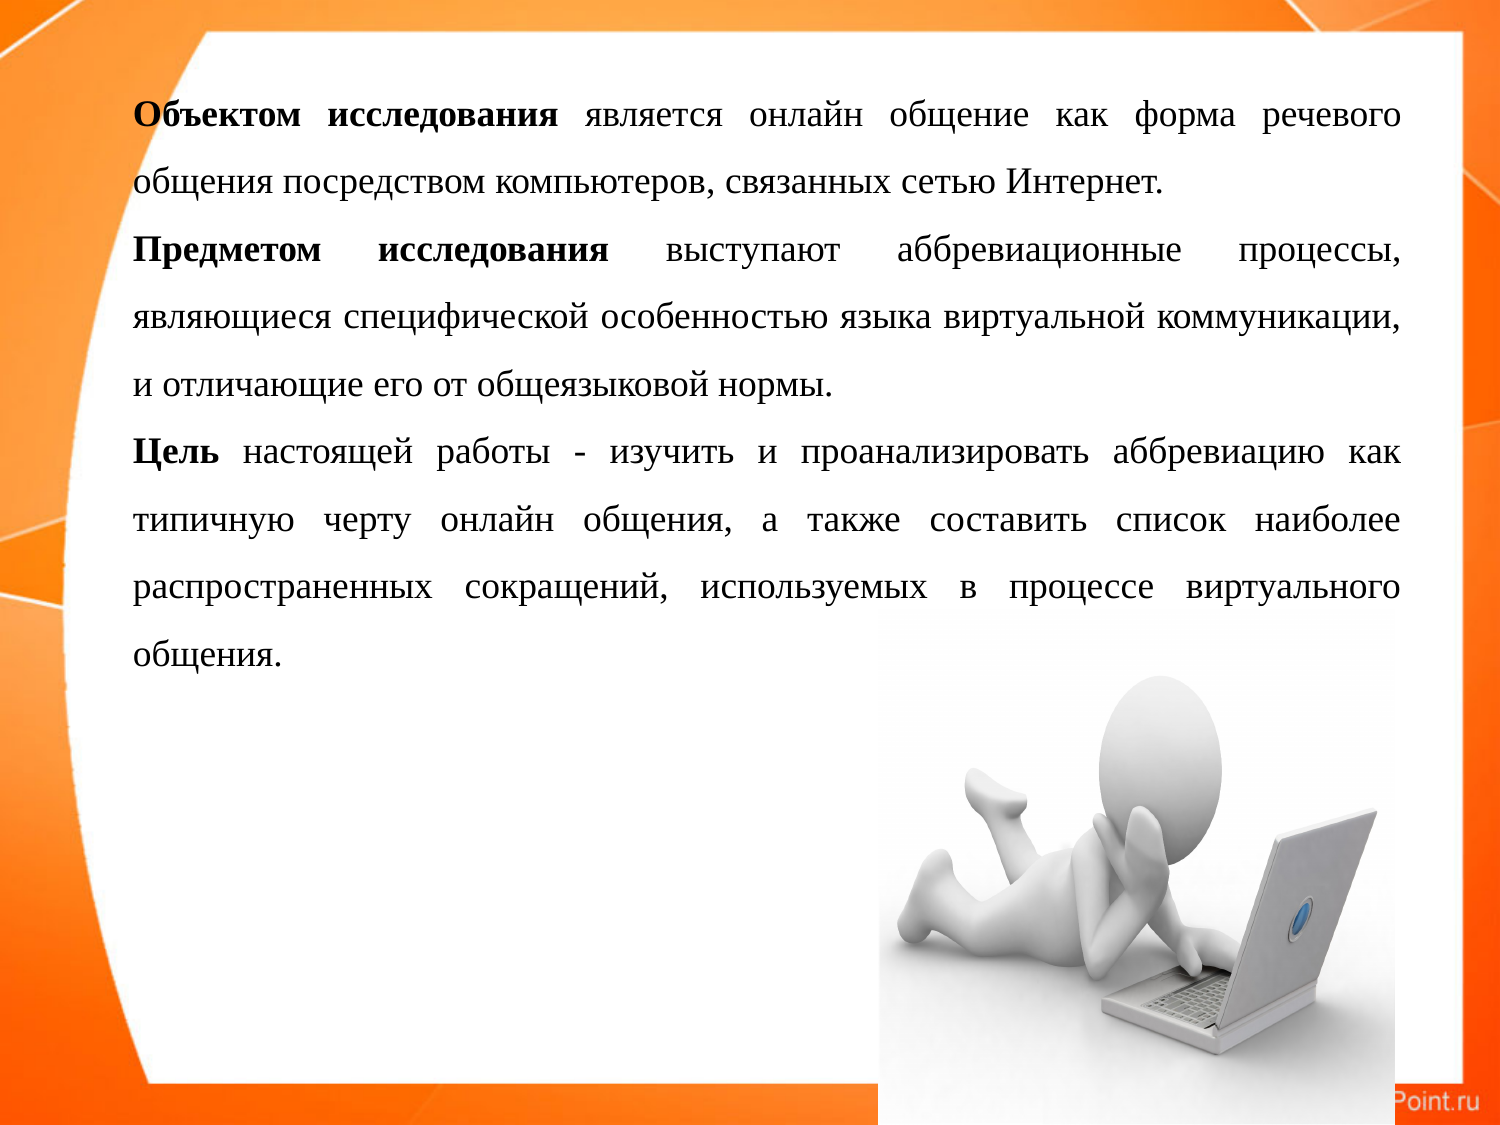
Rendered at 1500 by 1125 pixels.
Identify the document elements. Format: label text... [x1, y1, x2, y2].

text_box Объектом исследования является онлайн общение как форма речевого общения посредством компьютеров, связанных сетью Интернет. Предметом исследования выступают аббревиационные процессы, являющиеся специфической особенностью языка виртуальной коммуникации, и отличающие его от общеязыковой нормы. Цель настоящей работы - изучить и проанализировать аббревиацию как типичную черту онлайн общения, а также составить список наиболее распространенных сокращений, используемых в процессе виртуального общения. [118, 59, 1418, 682]
picture [0, 0, 1500, 1125]
